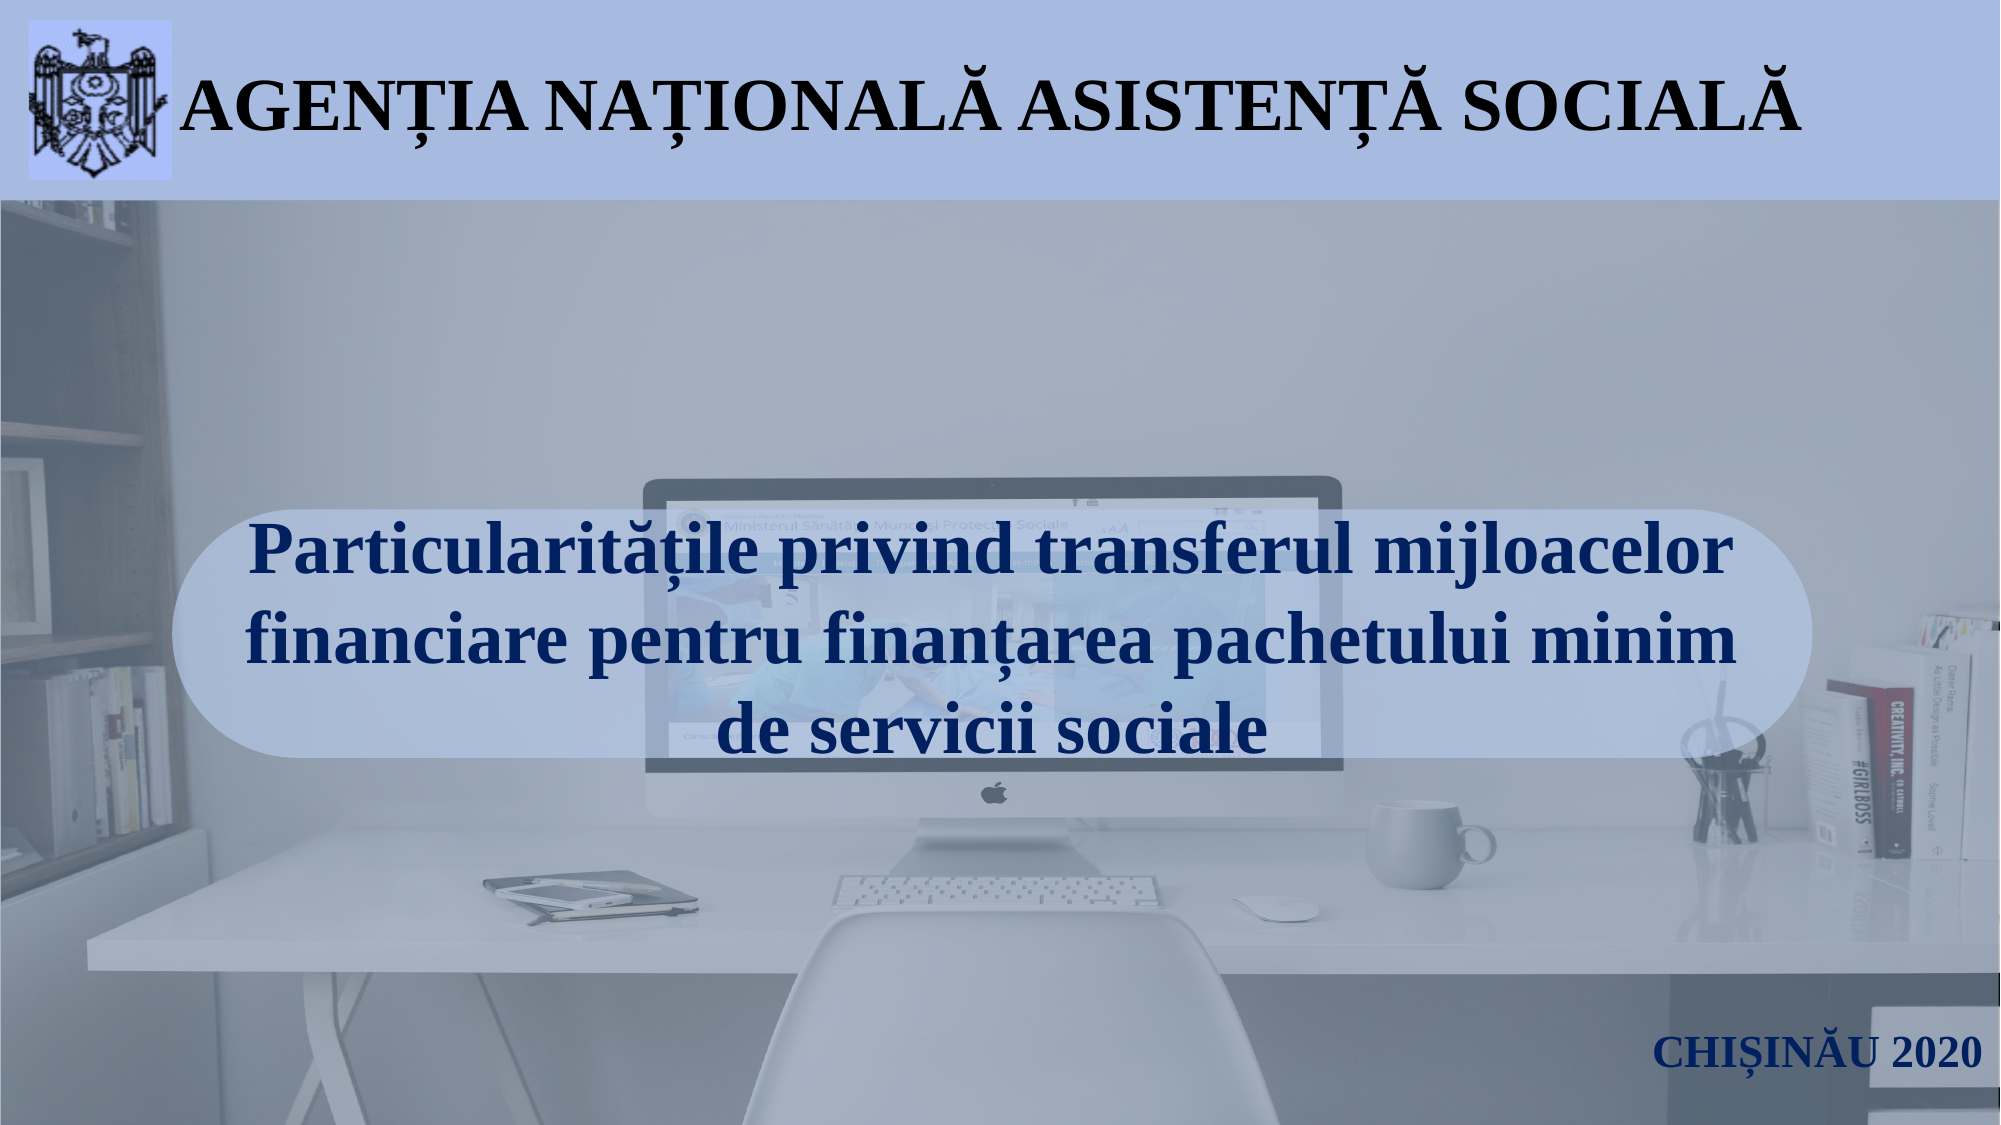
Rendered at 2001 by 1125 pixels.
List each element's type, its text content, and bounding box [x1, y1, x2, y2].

picture [28, 20, 173, 181]
text_box AGENȚIA NAȚIONALĂ ASISTENȚĂ SOCIALĂ [0, 0, 2000, 202]
picture [1, 200, 2000, 1125]
